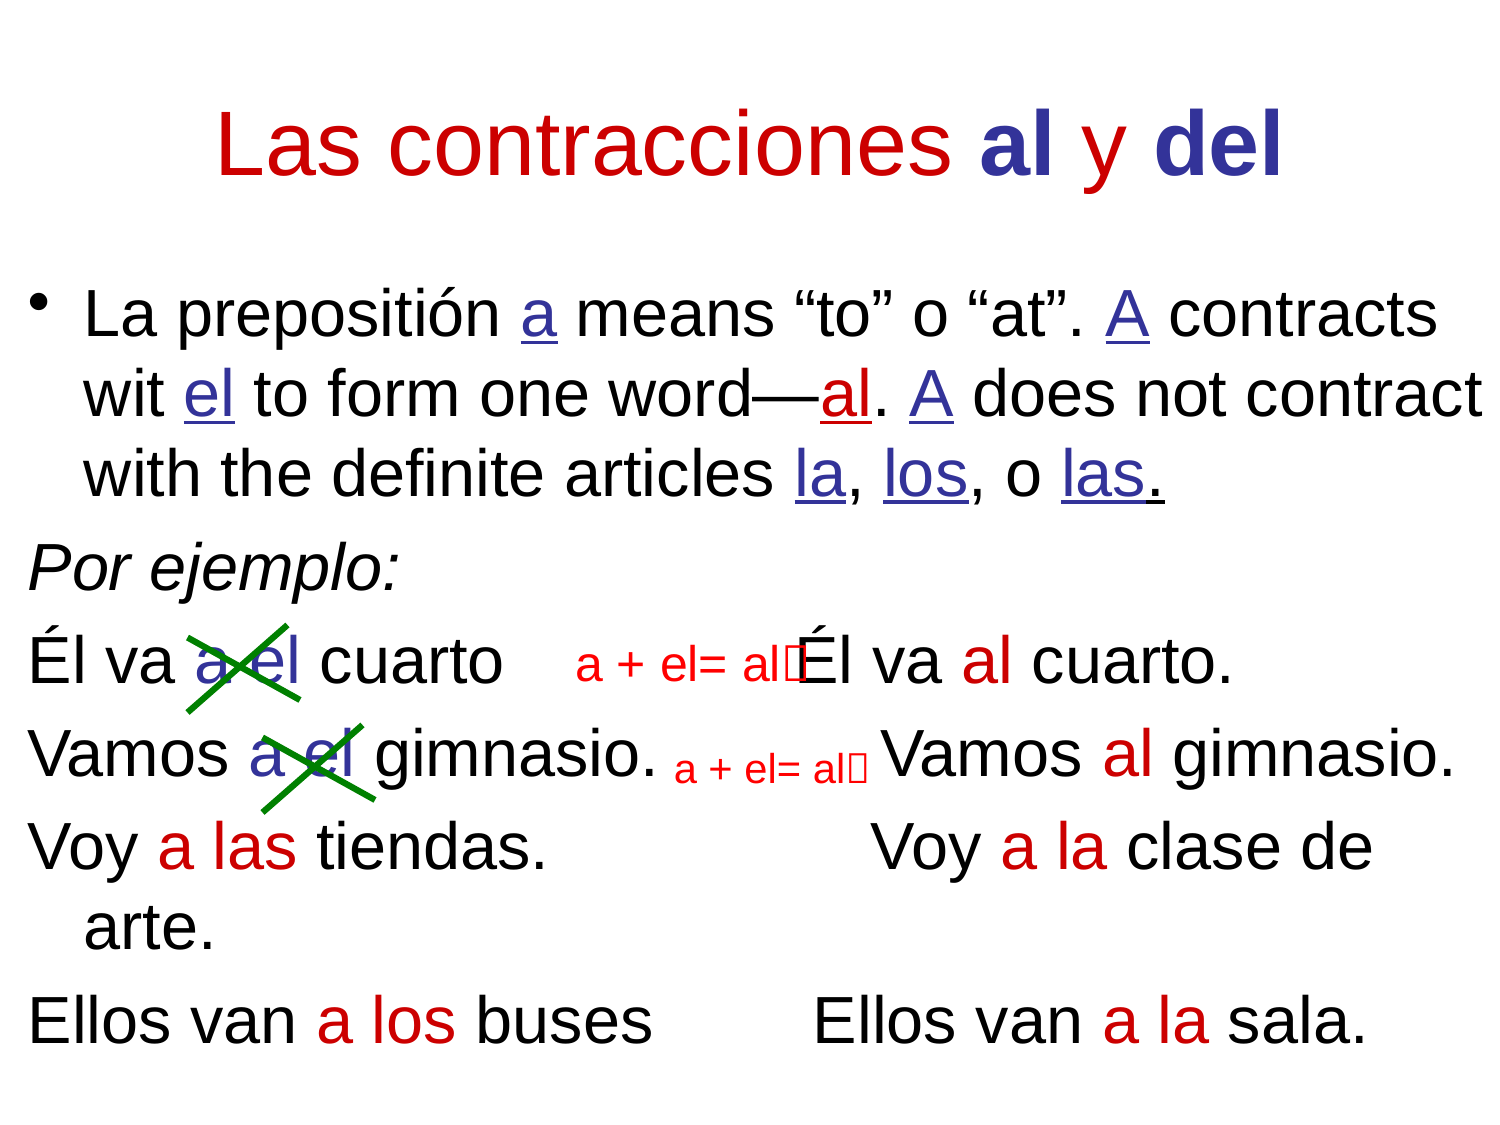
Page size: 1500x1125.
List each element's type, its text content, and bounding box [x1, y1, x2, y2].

text_box a + el= al [658, 734, 886, 800]
text_box a + el= al [560, 624, 826, 699]
list La prepositión a means “to” o “at”. A contracts wit el to form one word—al. A does not contract with the definite articles la, los, o las. Por ejemplo: Él va a el cuarto Él va al cuarto. Vamos a el gimnasio. Vamos al gimnasio. Voy a las tiendas. Voy a la clase de arte. Ellos van a los buses Ellos van a la sala. [12, 262, 1500, 1005]
title Las contracciones al y del [75, 45, 1425, 233]
